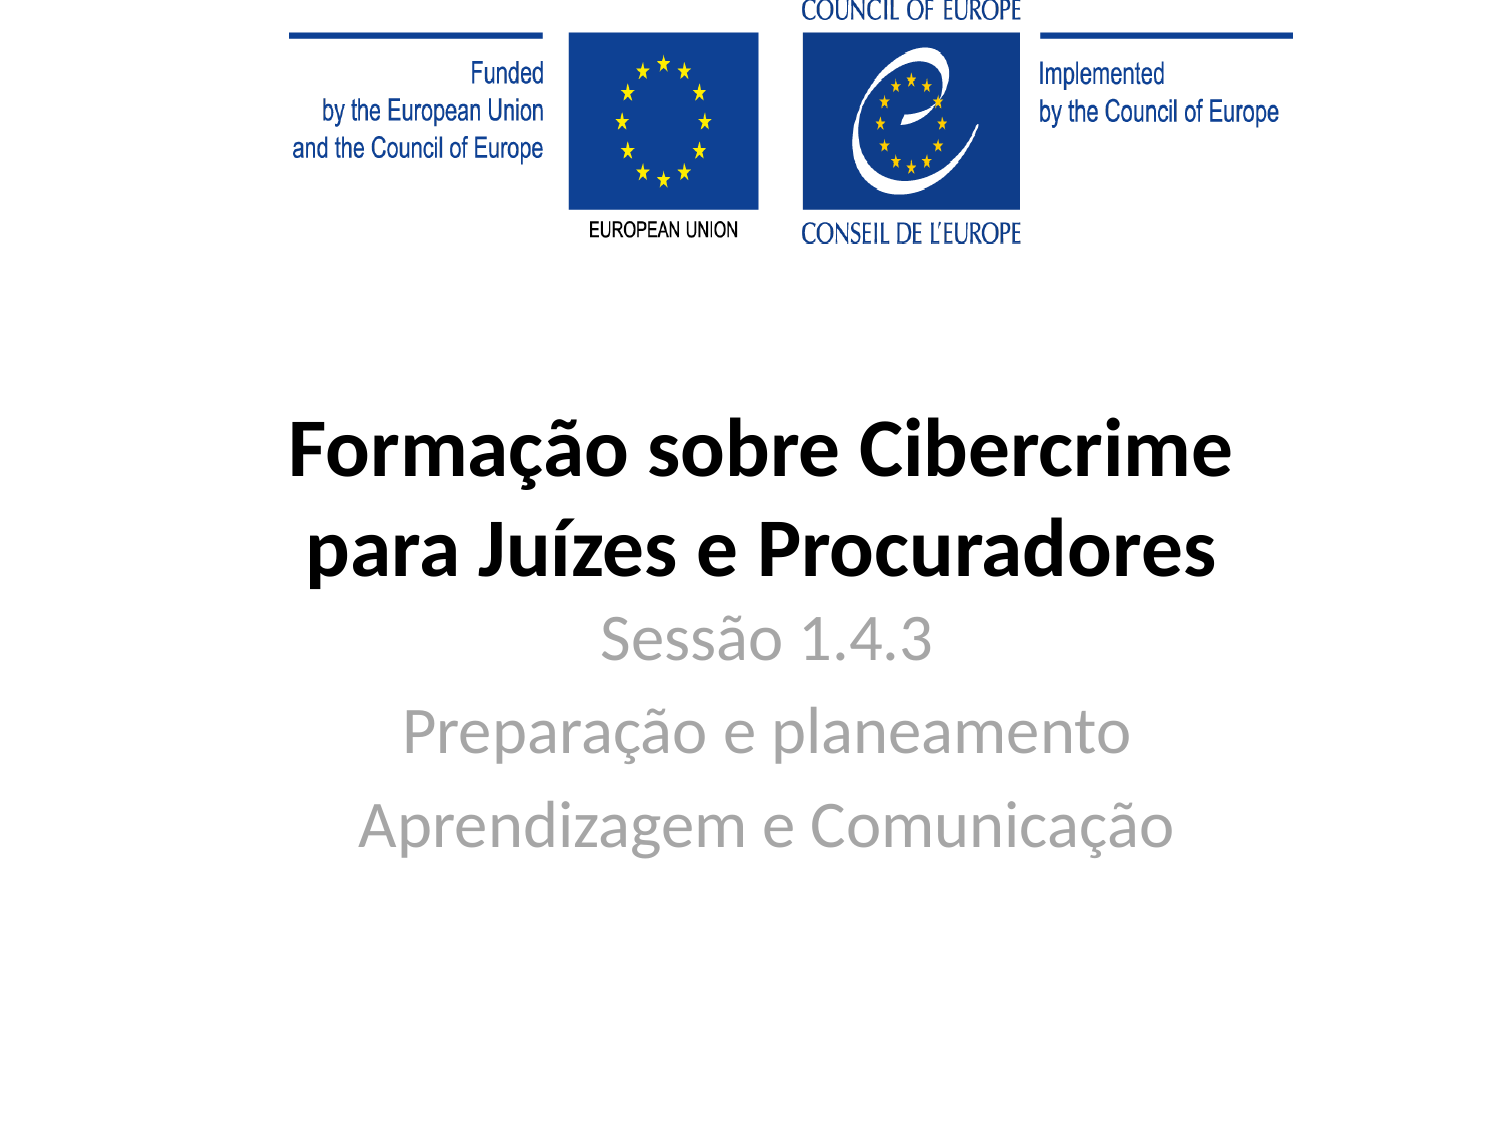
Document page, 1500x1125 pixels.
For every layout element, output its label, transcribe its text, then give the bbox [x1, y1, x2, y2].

subtitle Sessão 1.4.3 Preparação e planeamento Aprendizagem e Comunicação [241, 696, 1293, 874]
picture [288, 0, 1293, 244]
title Formação sobre Cibercrime para Juízes e Procuradores [123, 290, 1400, 696]
